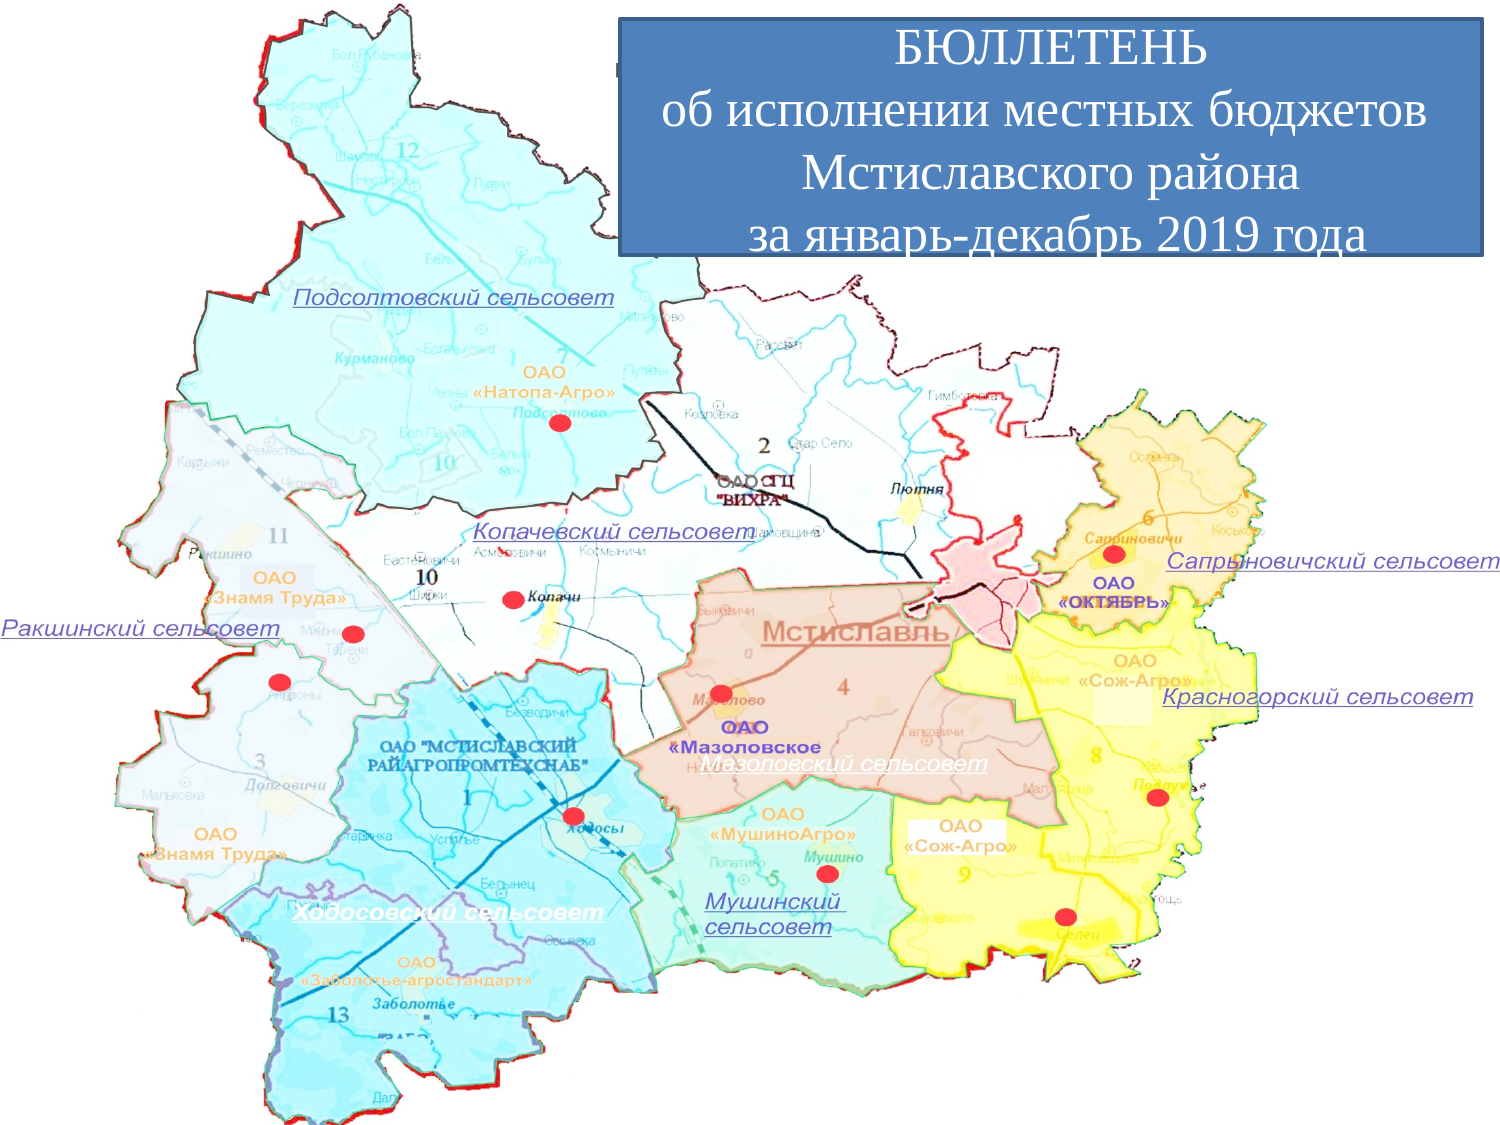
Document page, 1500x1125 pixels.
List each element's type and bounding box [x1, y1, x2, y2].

list [0, 0, 1500, 1125]
